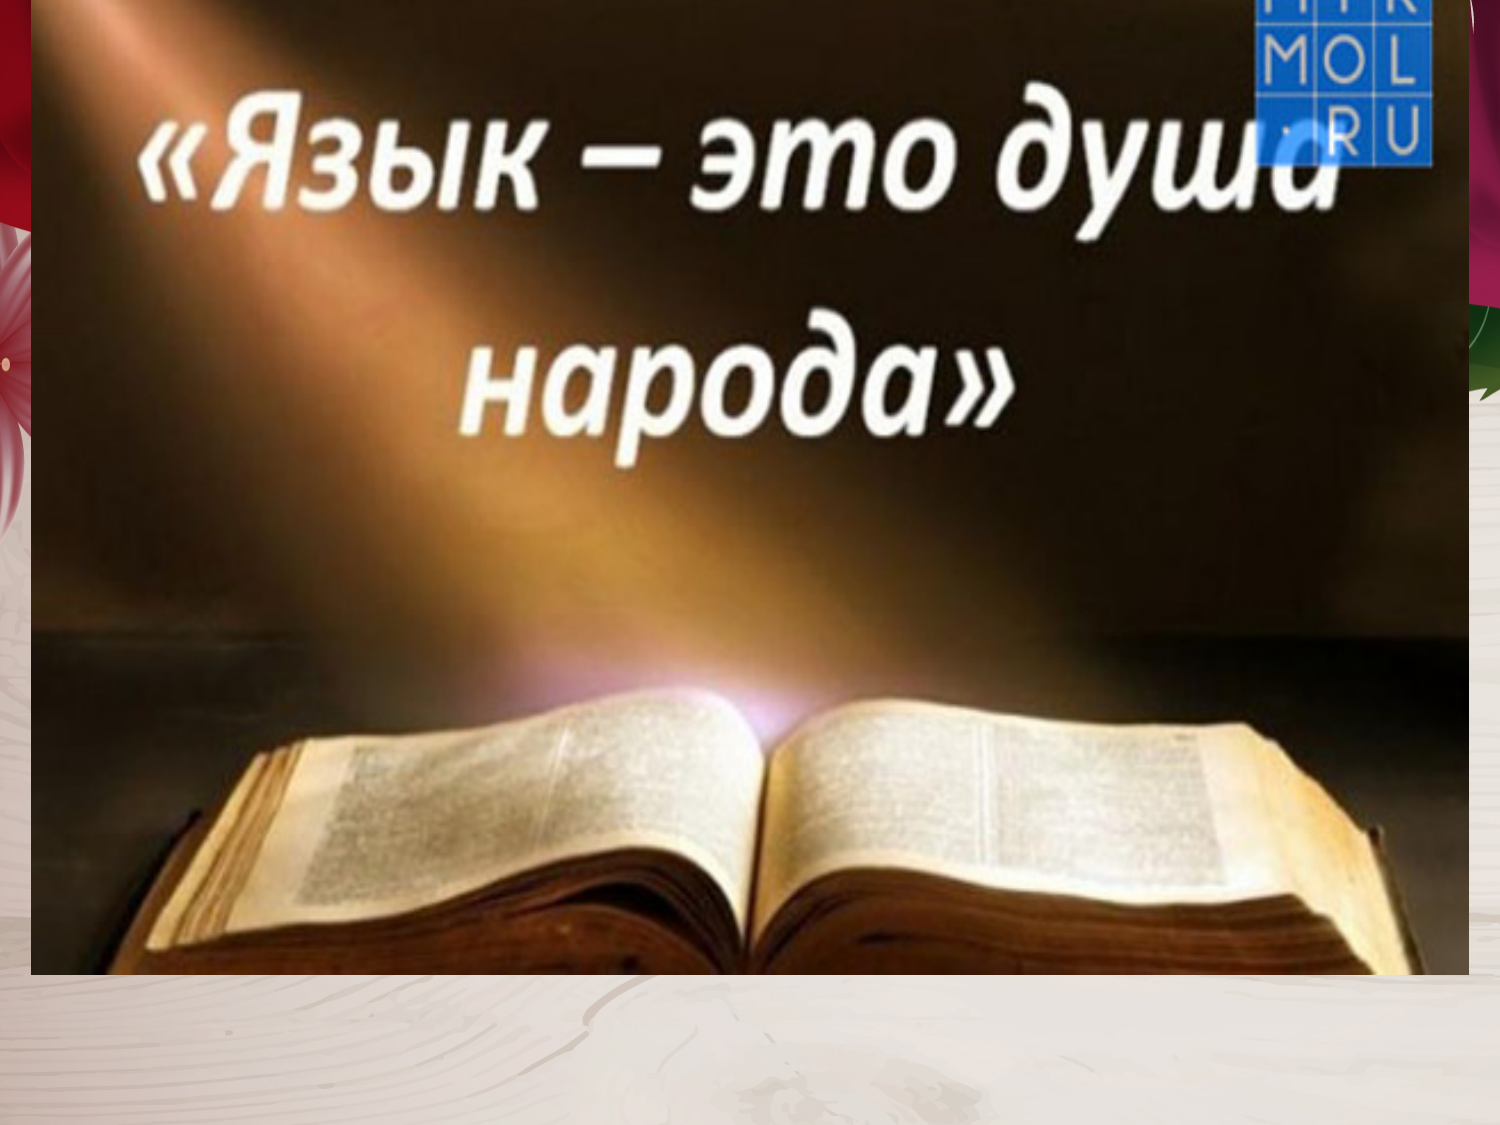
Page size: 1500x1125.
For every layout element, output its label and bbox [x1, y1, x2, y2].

list [31, 0, 1469, 975]
picture [0, 0, 1500, 1125]
